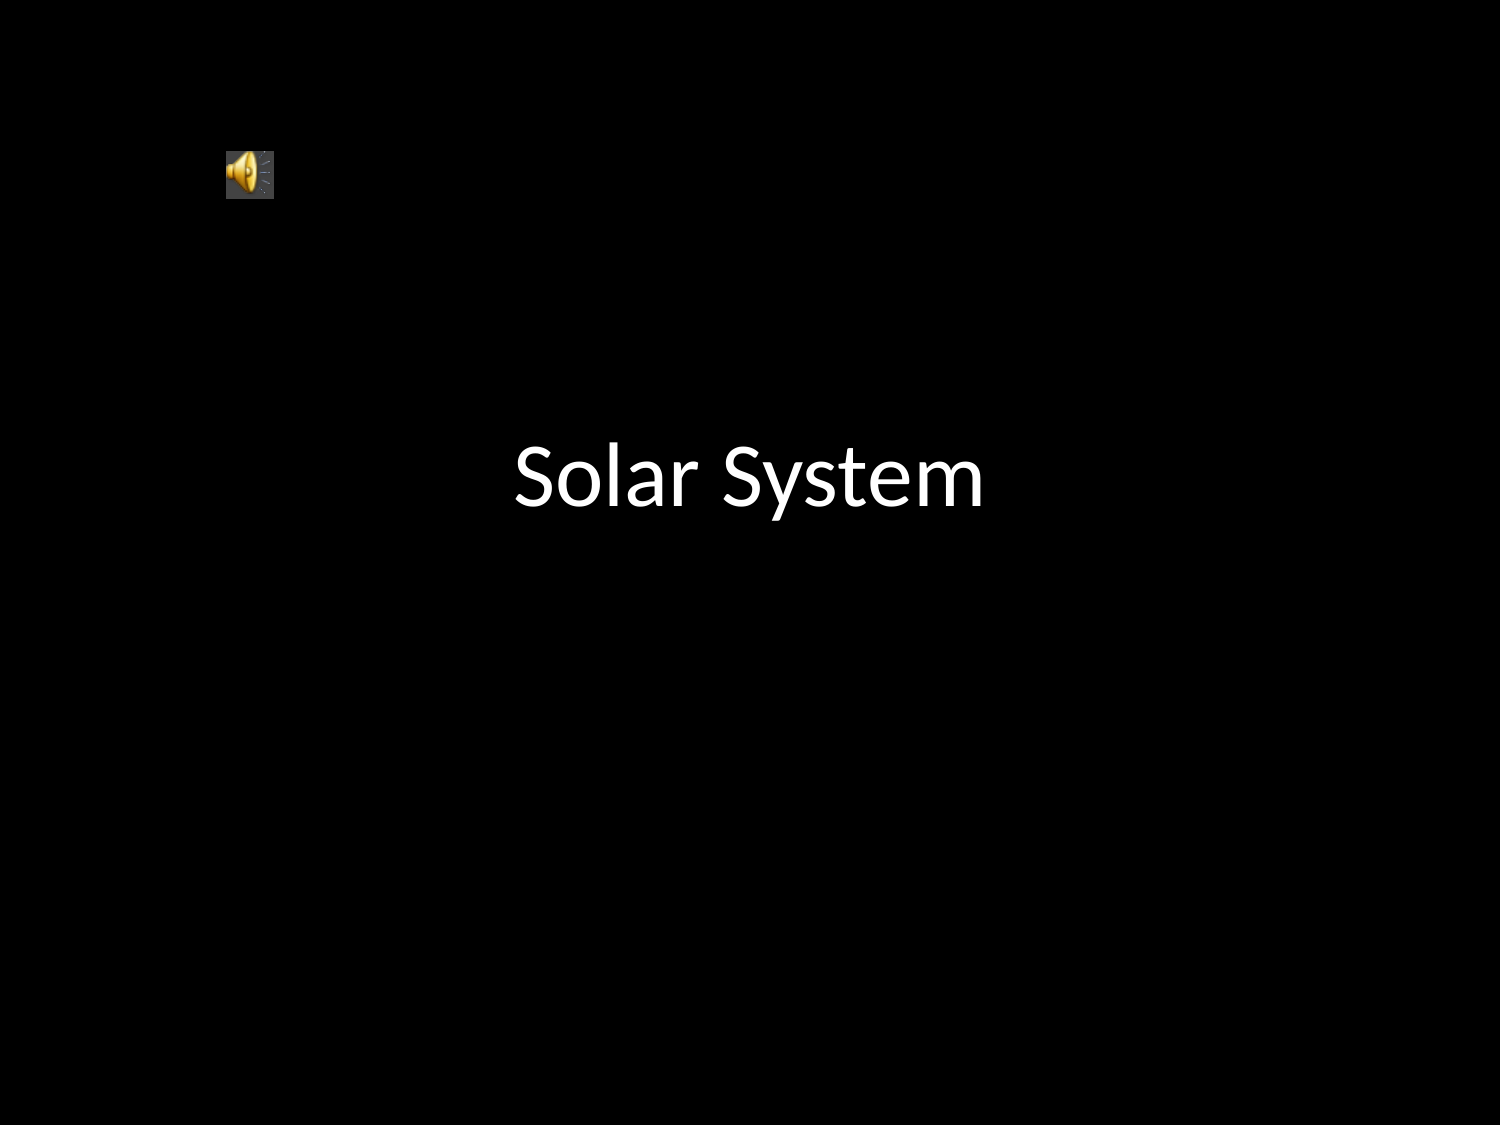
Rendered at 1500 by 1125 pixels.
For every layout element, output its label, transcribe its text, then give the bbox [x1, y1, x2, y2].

picture [224, 149, 276, 201]
title Solar System [112, 349, 1388, 591]
